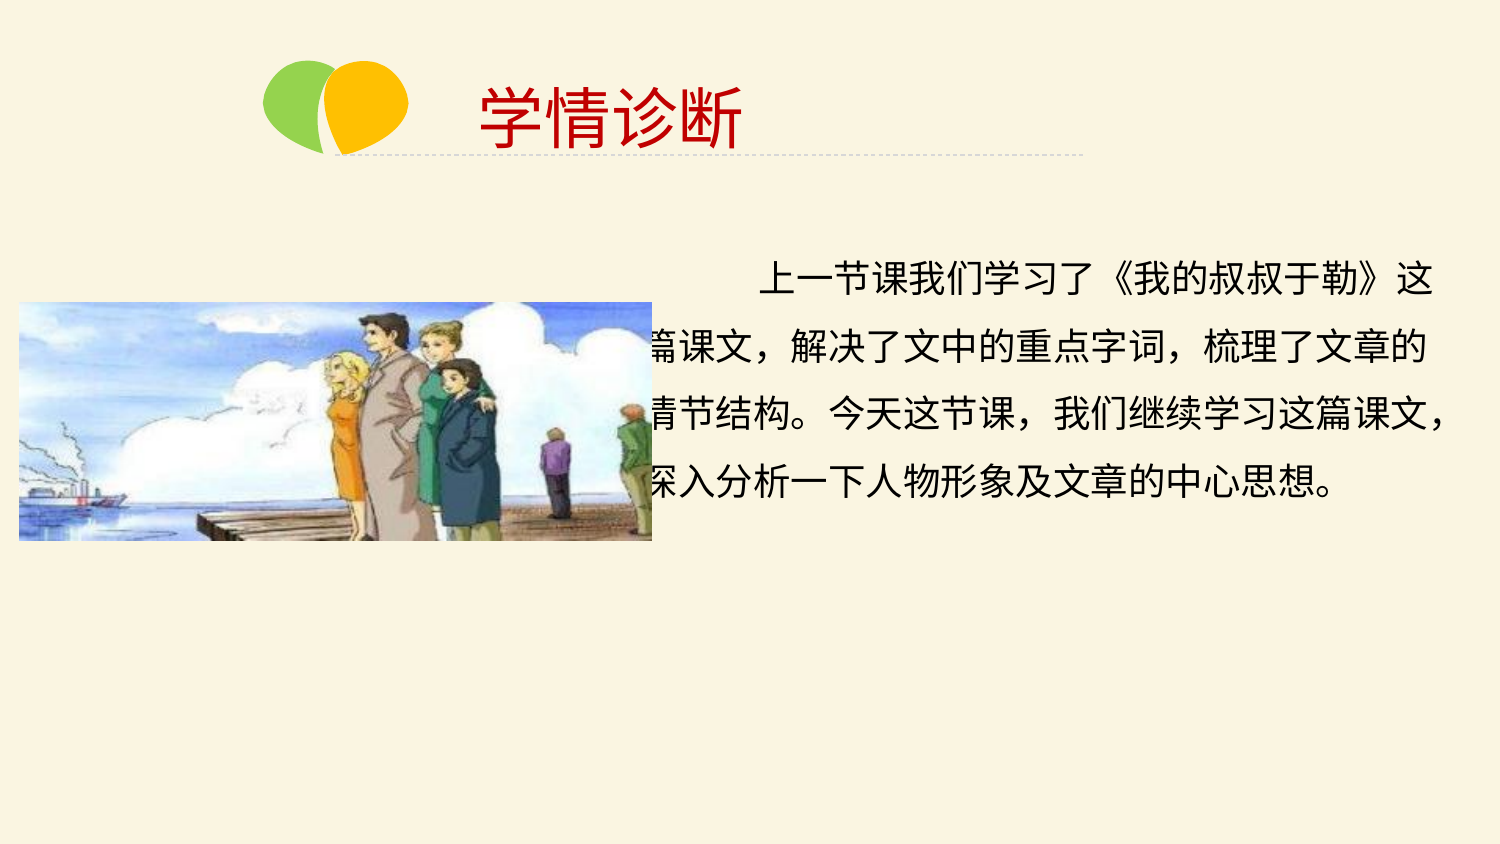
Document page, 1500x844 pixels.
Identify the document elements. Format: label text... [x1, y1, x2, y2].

picture [19, 302, 652, 541]
text_box 学情诊断 [462, 69, 1203, 164]
text_box [323, 60, 410, 154]
text_box 上一节课我们学习了《我的叔叔于勒》这篇课文，解决了文中的重点字词，梳理了文章的情节结构。今天这节课，我们继续学习这篇课文，深入分析一下人物形象及文章的中心思想。 [625, 225, 1453, 510]
text_box [261, 59, 336, 156]
